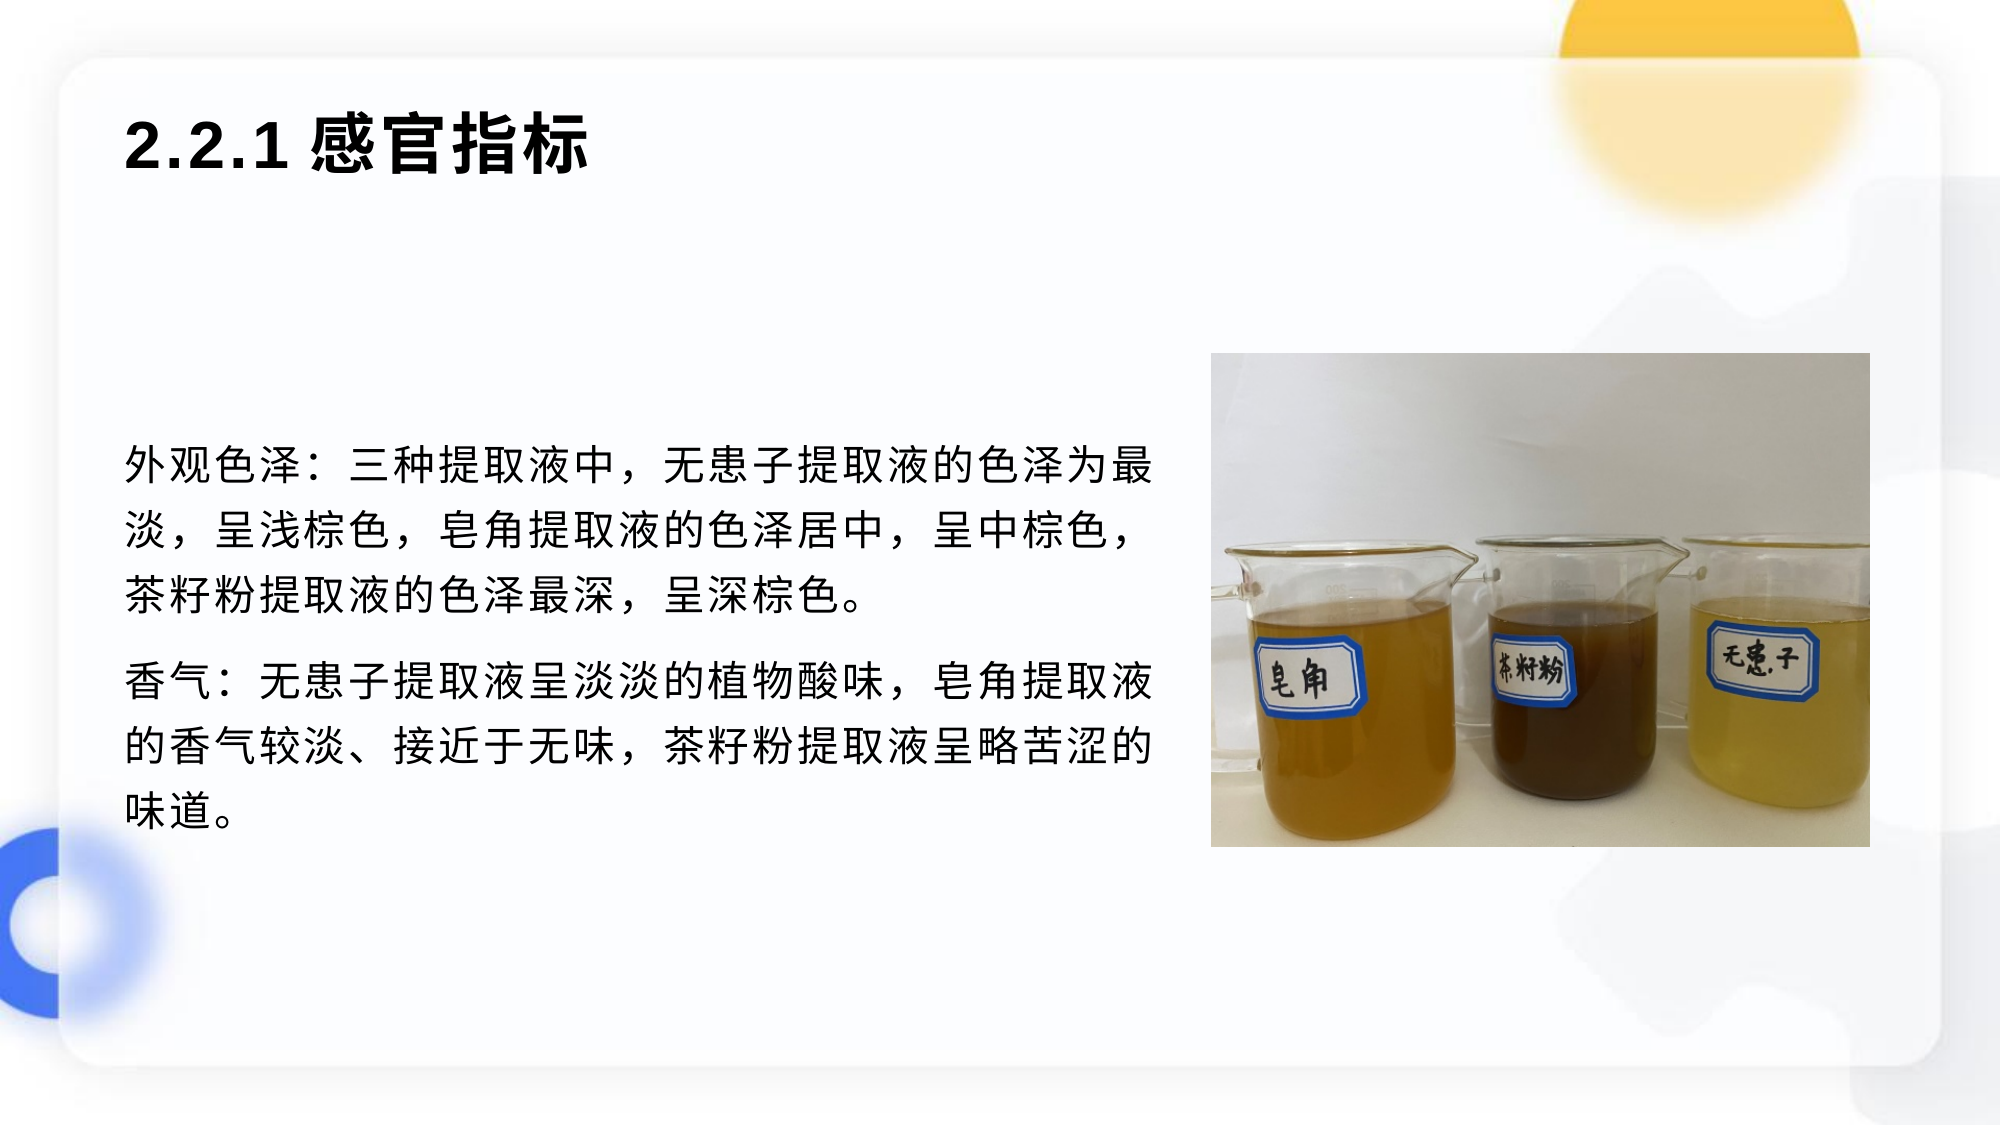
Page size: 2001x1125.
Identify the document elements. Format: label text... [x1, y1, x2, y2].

picture [0, 0, 2000, 1125]
list 外观色泽：三种提取液中，无患子提取液的色泽为最淡，呈浅棕色，皂角提取液的色泽居中，呈中棕色，茶籽粉提取液的色泽最深，呈深棕色。 香气：无患子提取液呈淡淡的植物酸味，皂角提取液的香气较淡、接近于无味，茶籽粉提取液呈略苦涩的味道。 [109, 218, 1174, 1041]
title 2.2.1感官指标 [109, 106, 1891, 179]
